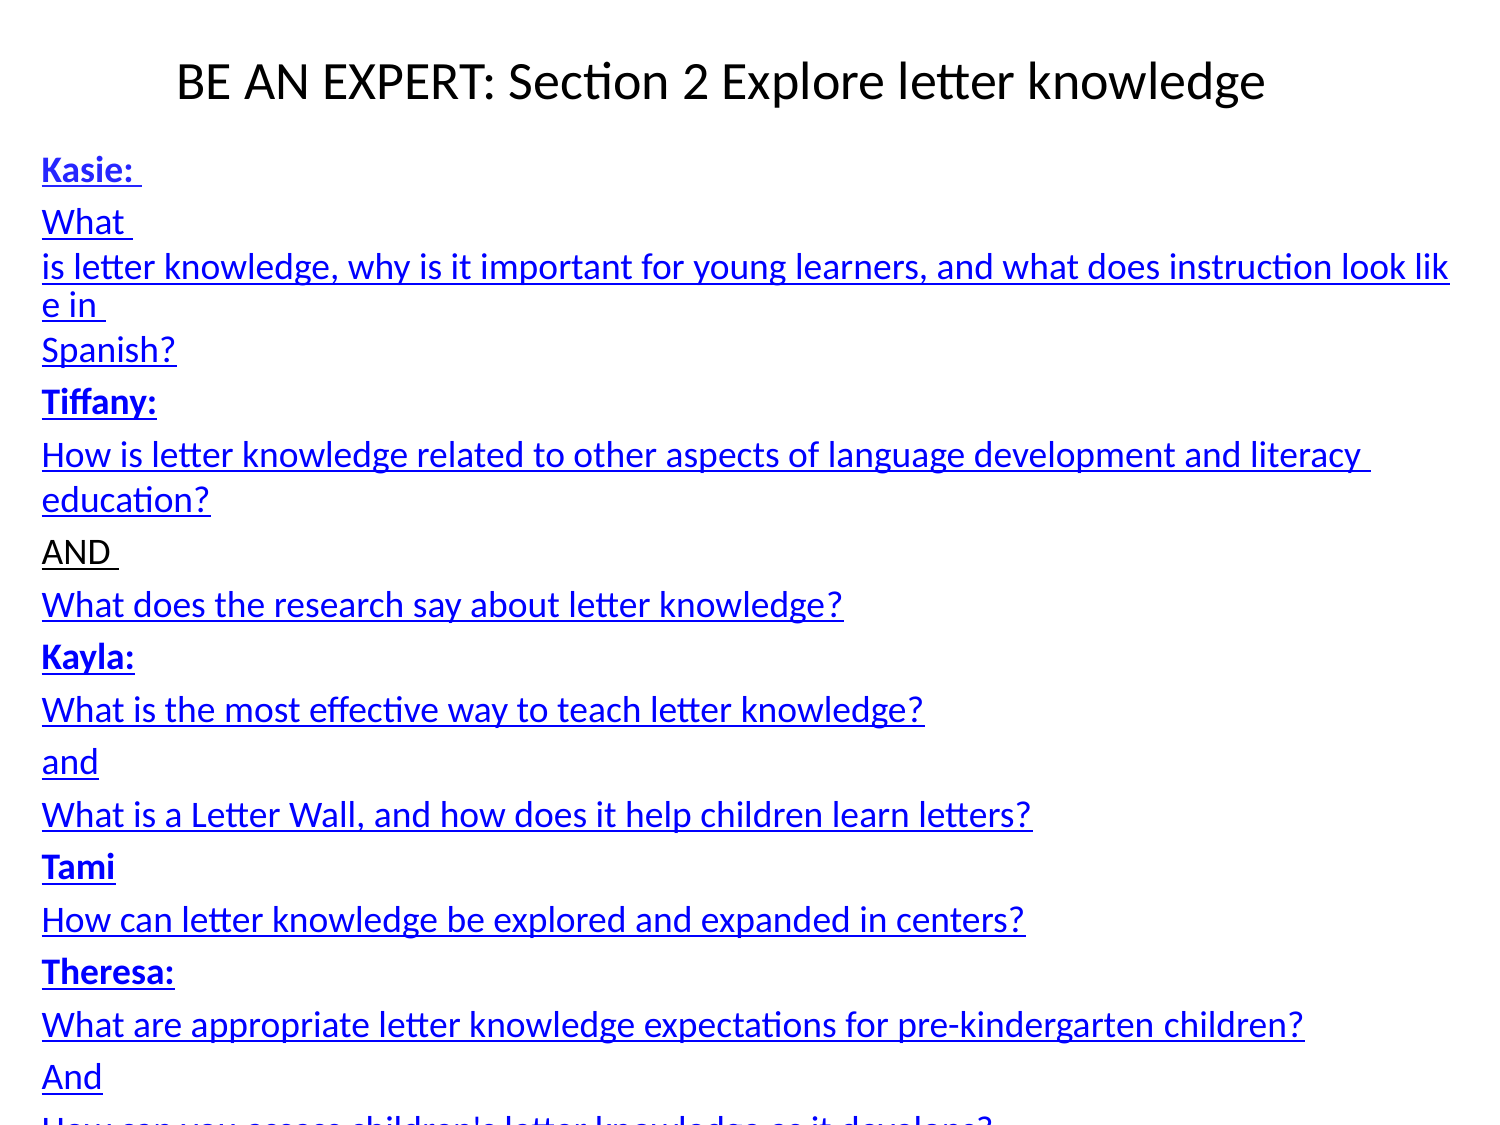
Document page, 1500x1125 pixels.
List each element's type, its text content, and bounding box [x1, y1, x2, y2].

list Kasie: What is letter knowledge, why is it important for young learners, and what does instruction look like in Spanish? Tiffany: How is letter knowledge related to other aspects of language development and literacy education? AND What does the research say about letter knowledge? Kayla: What is the most effective way to teach letter knowledge? and What is a Letter Wall, and how does it help children learn letters? Tami How can letter knowledge be explored and expanded in centers? Theresa: What are appropriate letter knowledge expectations for pre-kindergarten children? And How can you assess children's letter knowledge as it develops? [26, 137, 1475, 1125]
title BE AN EXPERT: Section 2 Explore letter knowledge [21, 37, 1422, 118]
